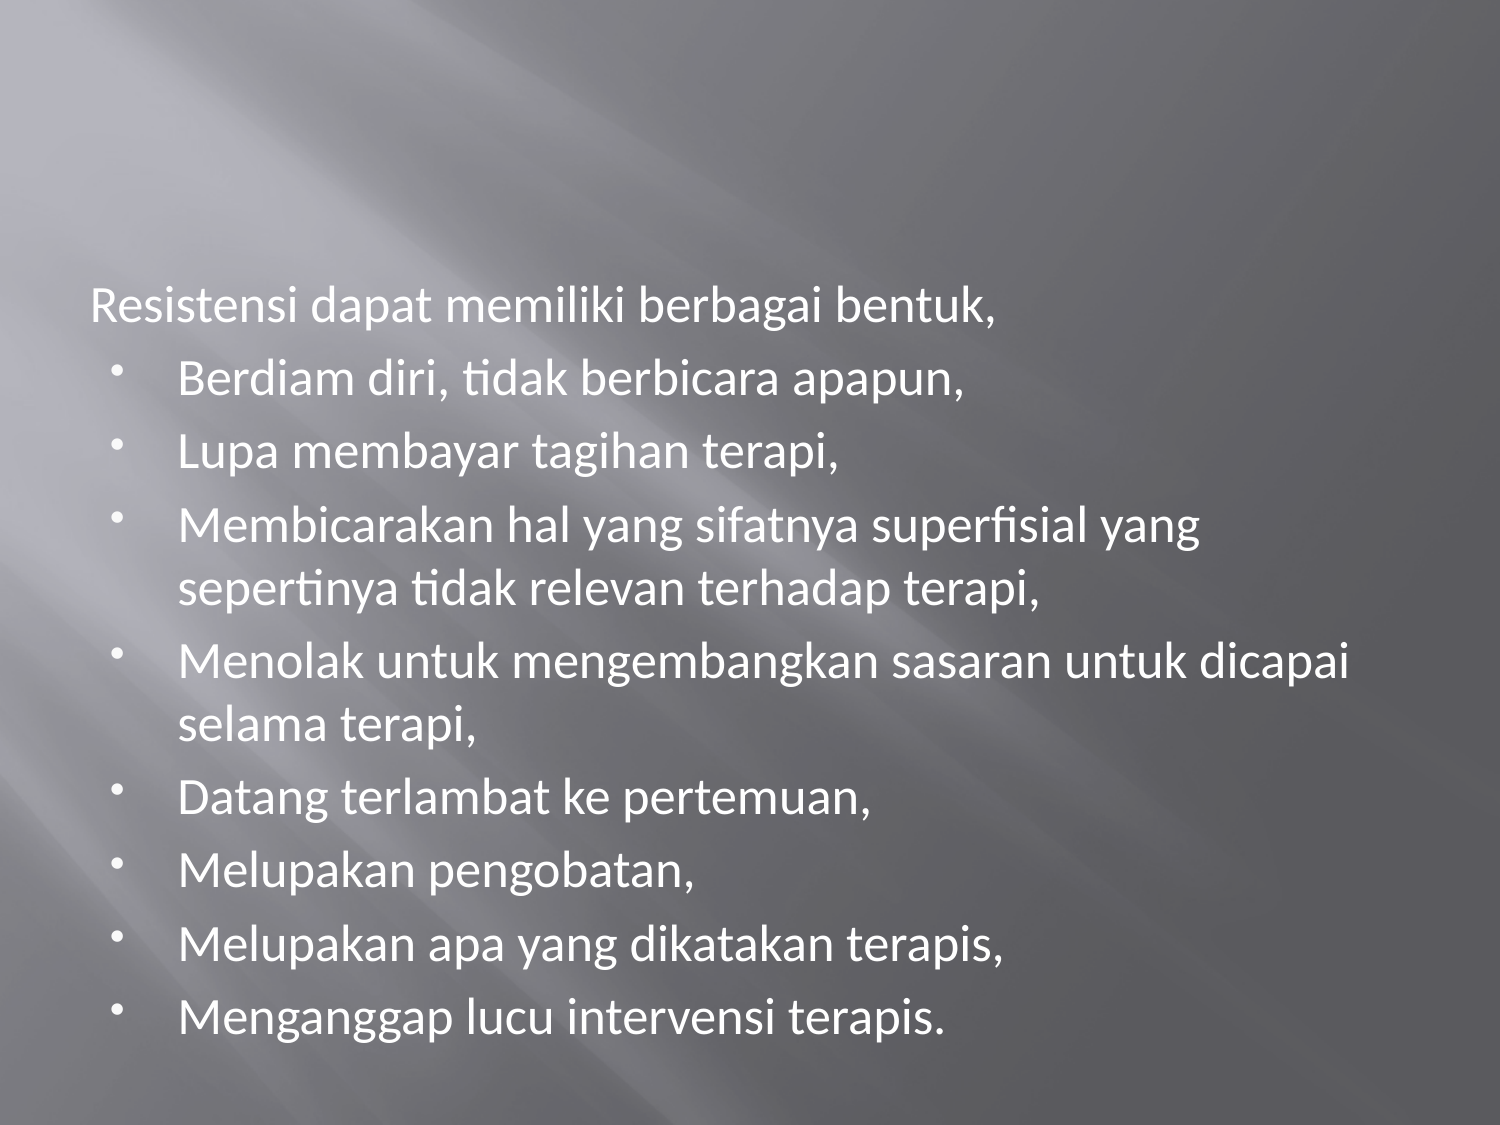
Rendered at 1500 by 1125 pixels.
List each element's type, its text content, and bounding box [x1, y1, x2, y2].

list Resistensi dapat memiliki berbagai bentuk, Berdiam diri, tidak berbicara apapun, Lupa membayar tagihan terapi, Membicarakan hal yang sifatnya superfisial yang sepertinya tidak relevan terhadap terapi, Menolak untuk mengembangkan sasaran untuk dicapai selama terapi, Datang terlambat ke pertemuan, Melupakan pengobatan, Melupakan apa yang dikatakan terapis, Menganggap lucu intervensi terapis. [75, 262, 1425, 1059]
